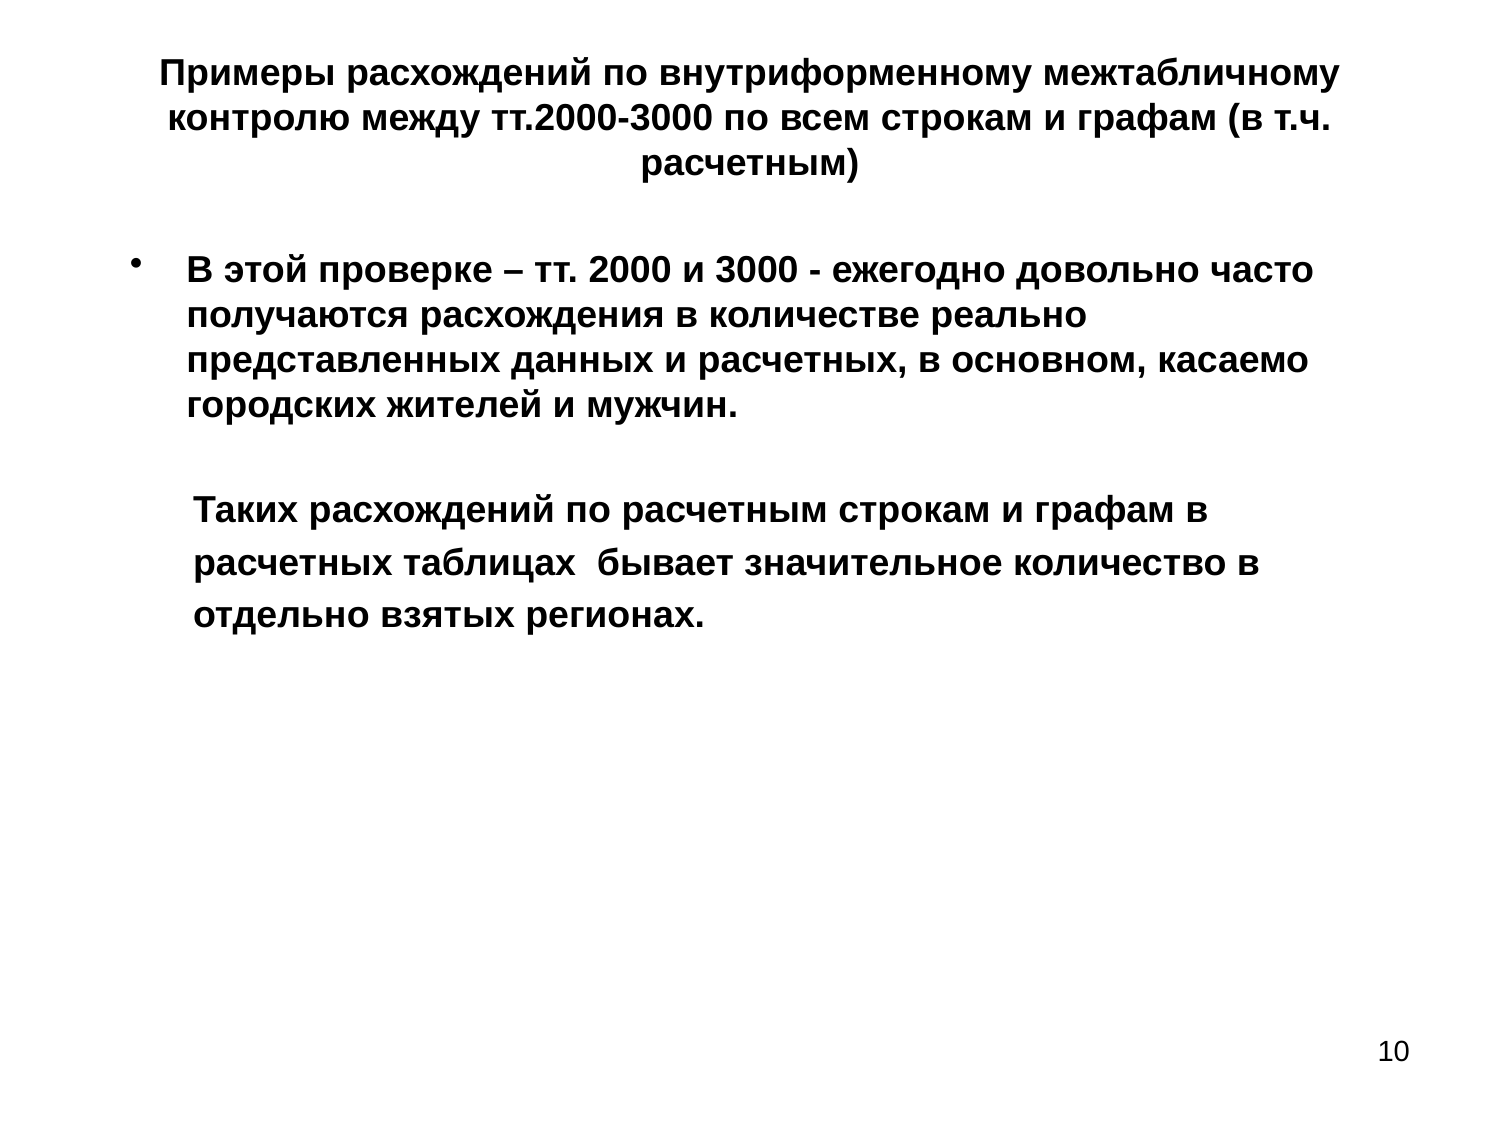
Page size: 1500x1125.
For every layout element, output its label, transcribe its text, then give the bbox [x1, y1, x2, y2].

title Примеры расхождений по внутриформенному межтабличному контролю между тт.2000-3000 по всем строкам и графам (в т.ч. расчетным) [74, 44, 1426, 187]
slide_number 10 [1074, 1024, 1425, 1103]
list В этой проверке – тт. 2000 и 3000 - ежегодно довольно часто получаются расхождения в количестве реально представленных данных и расчетных, в основном, касаемо городских жителей и мужчин. Таких расхождений по расчетным строкам и графам в расчетных таблицах бывает значительное количество в отдельно взятых регионах. [114, 237, 1371, 977]
